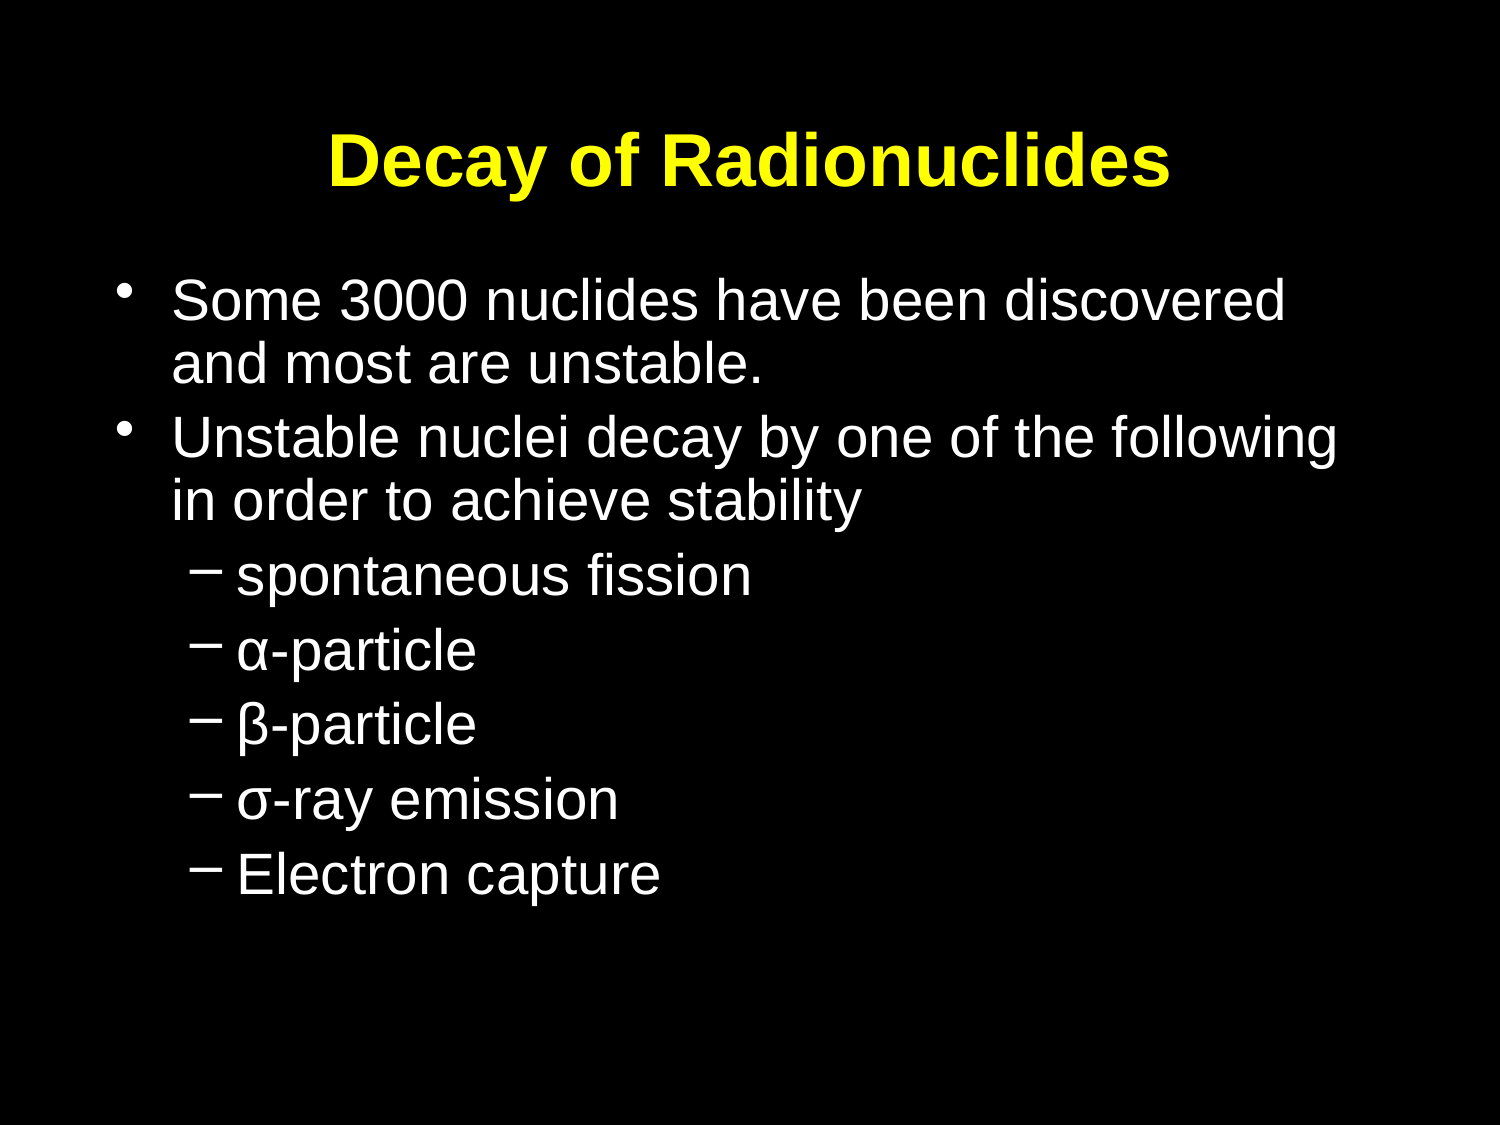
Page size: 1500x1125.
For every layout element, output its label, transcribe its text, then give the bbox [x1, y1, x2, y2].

text_box Decay of Radionuclides [112, 62, 1388, 250]
list Some 3000 nuclides have been discovered and most are unstable. Unstable nuclei decay by one of the following in order to achieve stability spontaneous fission α-particle β-particle σ-ray emission Electron capture [99, 262, 1376, 938]
